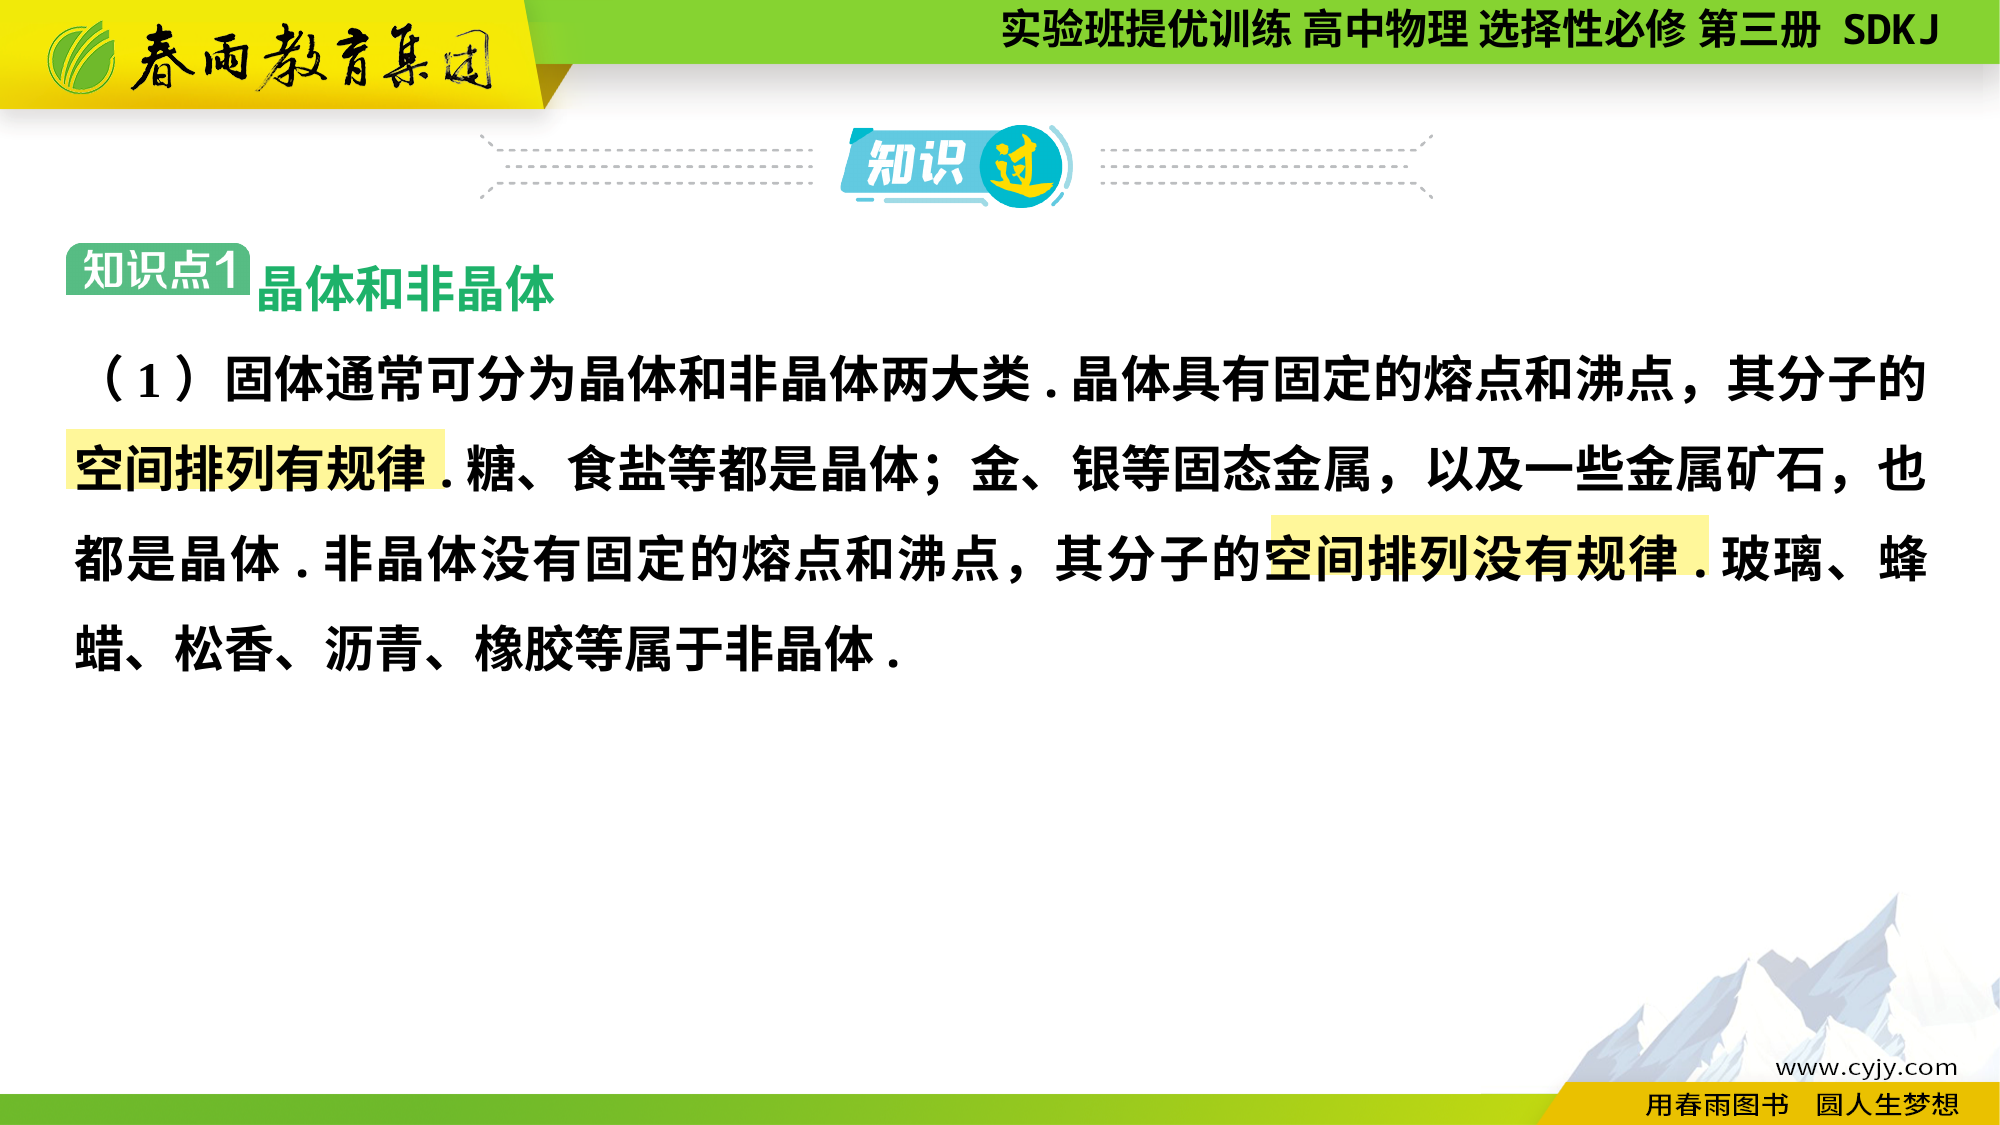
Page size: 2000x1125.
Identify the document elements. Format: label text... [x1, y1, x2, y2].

picture [0, 0, 2000, 1125]
list 晶体和非晶体 （1）固体通常可分为晶体和非晶体两大类.晶体具有固定的熔点和沸点，其分子的空间排列有规律.糖、食盐等都是晶体；金、银等固态金属，以及一些金属矿石，也都是晶体.非晶体没有固定的熔点和沸点，其分子的空间排列没有规律.玻璃、蜂蜡、松香、沥青、橡胶等属于非晶体. [59, 219, 1944, 690]
